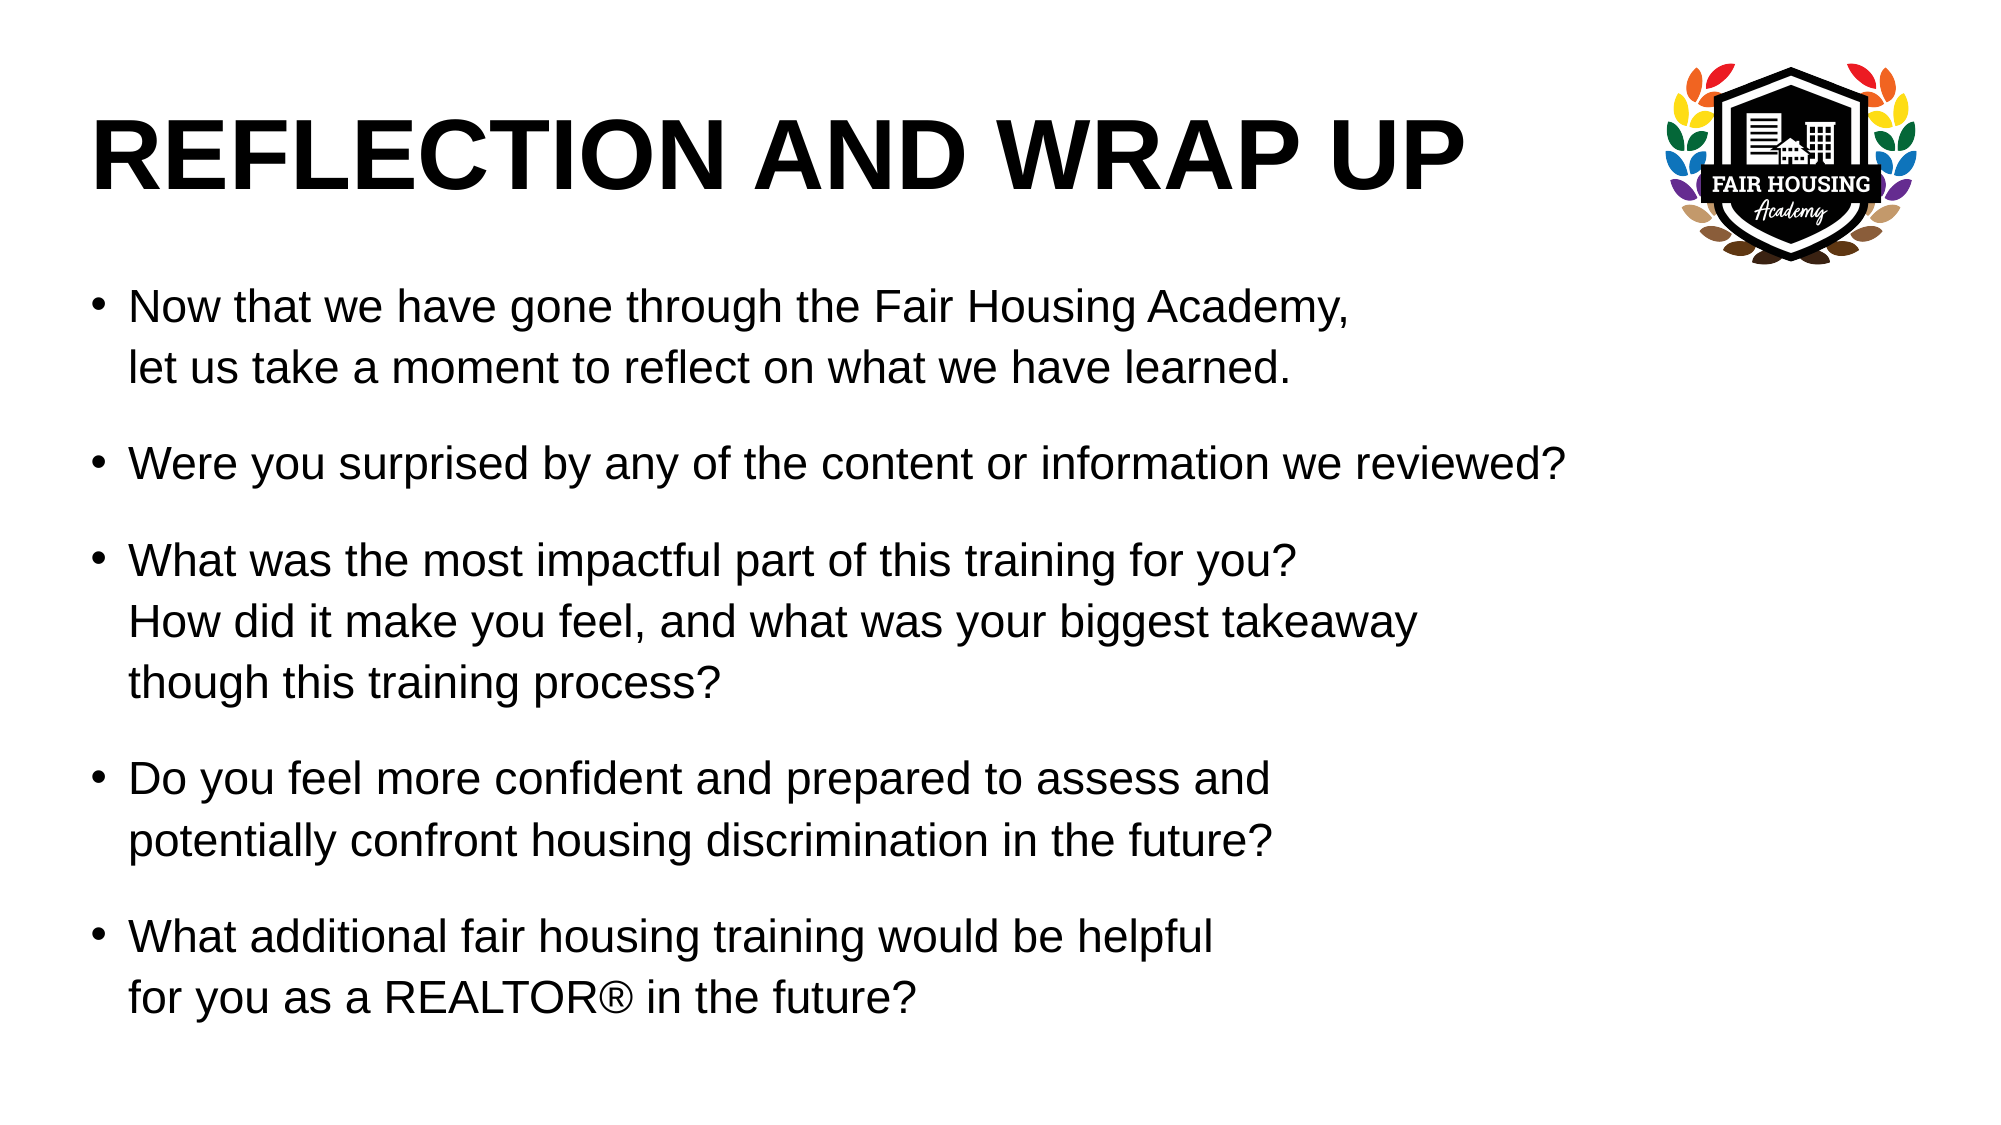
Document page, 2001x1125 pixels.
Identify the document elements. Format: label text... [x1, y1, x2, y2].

picture [1659, 57, 1923, 271]
title REFLECTION AND WRAP UP [90, 90, 1608, 238]
list Now that we have gone through the Fair Housing Academy, let us take a moment to reflect on what we have learned. Were you surprised by any of the content or information we reviewed? What was the most impactful part of this training for you? How did it make you feel, and what was your biggest takeaway though this training process? Do you feel more confident and prepared to assess and potentially confront housing discrimination in the future? What additional fair housing training would be helpful for you as a REALTOR® in the future? [90, 270, 1587, 1036]
